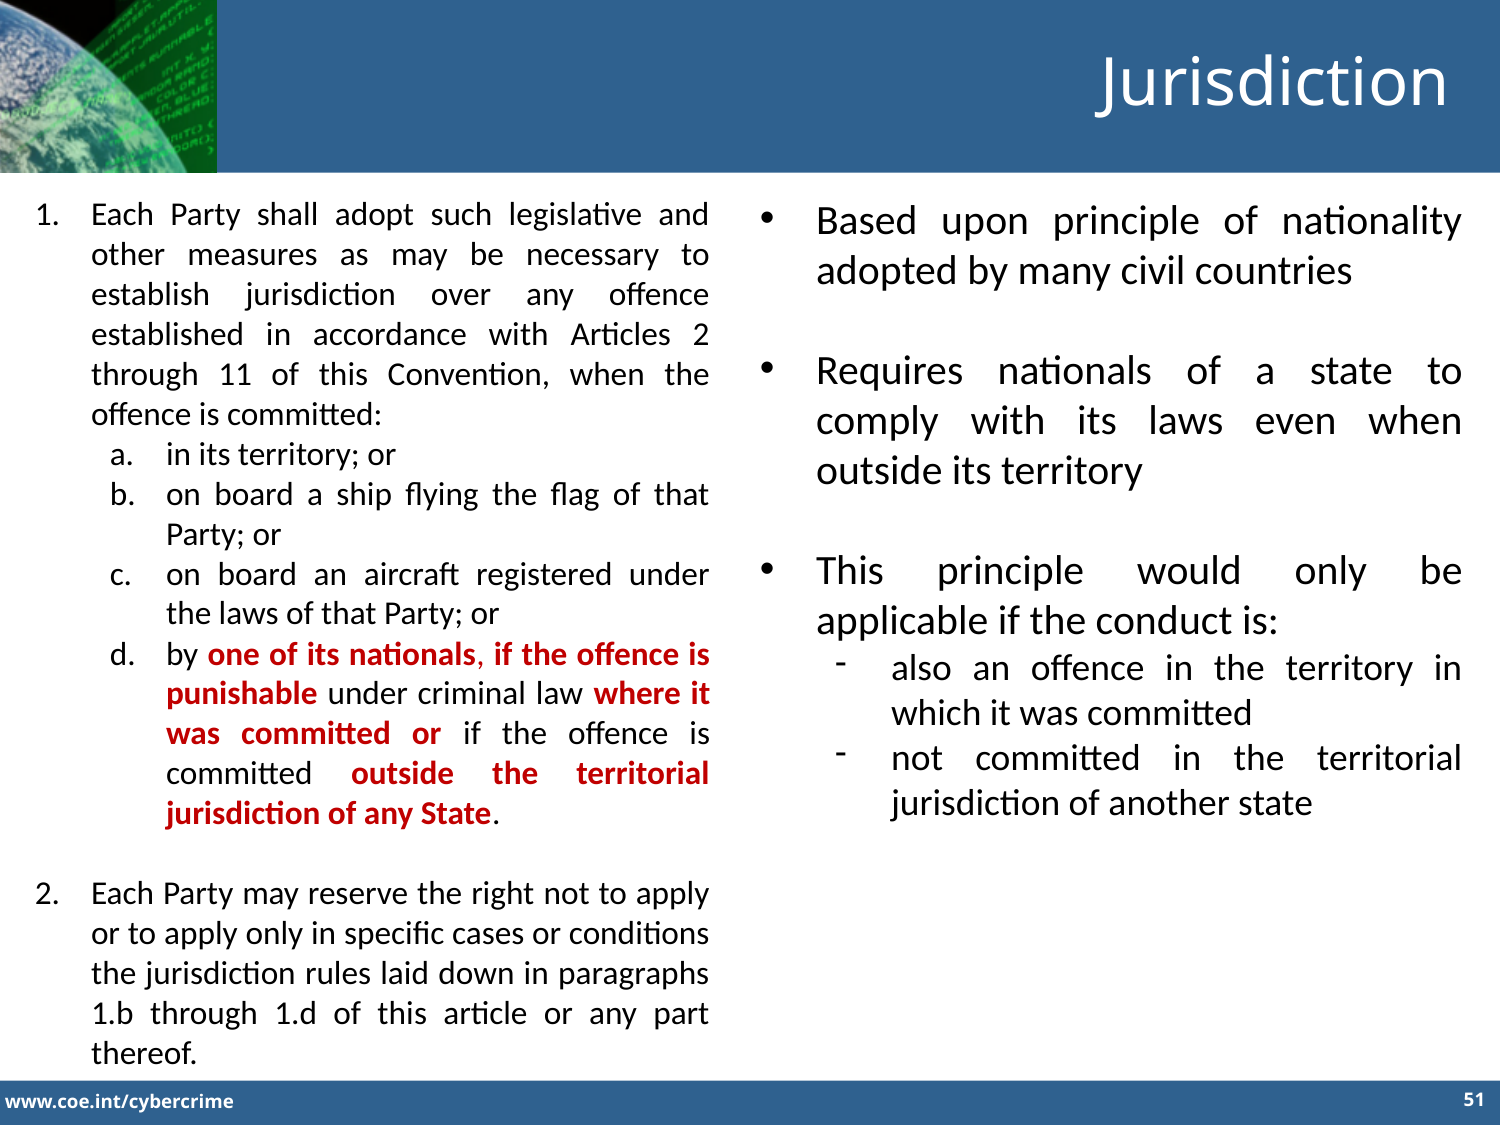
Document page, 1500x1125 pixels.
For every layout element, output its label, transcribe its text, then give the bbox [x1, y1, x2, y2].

text_box Each Party shall adopt such legislative and other measures as may be necessary to establish jurisdiction over any offence established in accordance with Articles 2 through 11 of this Convention, when the offence is committed: in its territory; or on board a ship flying the flag of that Party; or on board an aircraft registered under the laws of that Party; or by one of its nationals, if the offence is punishable under criminal law where it was committed or if the offence is committed outside the territorial jurisdiction of any State. Each Party may reserve the right not to apply or to apply only in specific cases or conditions the jurisdiction rules laid down in paragraphs 1.b through 1.d of this article or any part thereof. [19, 185, 726, 1079]
text_box Based upon principle of nationality adopted by many civil countries Requires nationals of a state to comply with its laws even when outside its territory This principle would only be applicable if the conduct is: also an offence in the territory in which it was committed not committed in the territorial jurisdiction of another state [745, 185, 1478, 831]
picture [0, 0, 217, 173]
text_box Jurisdiction [230, 31, 1483, 126]
